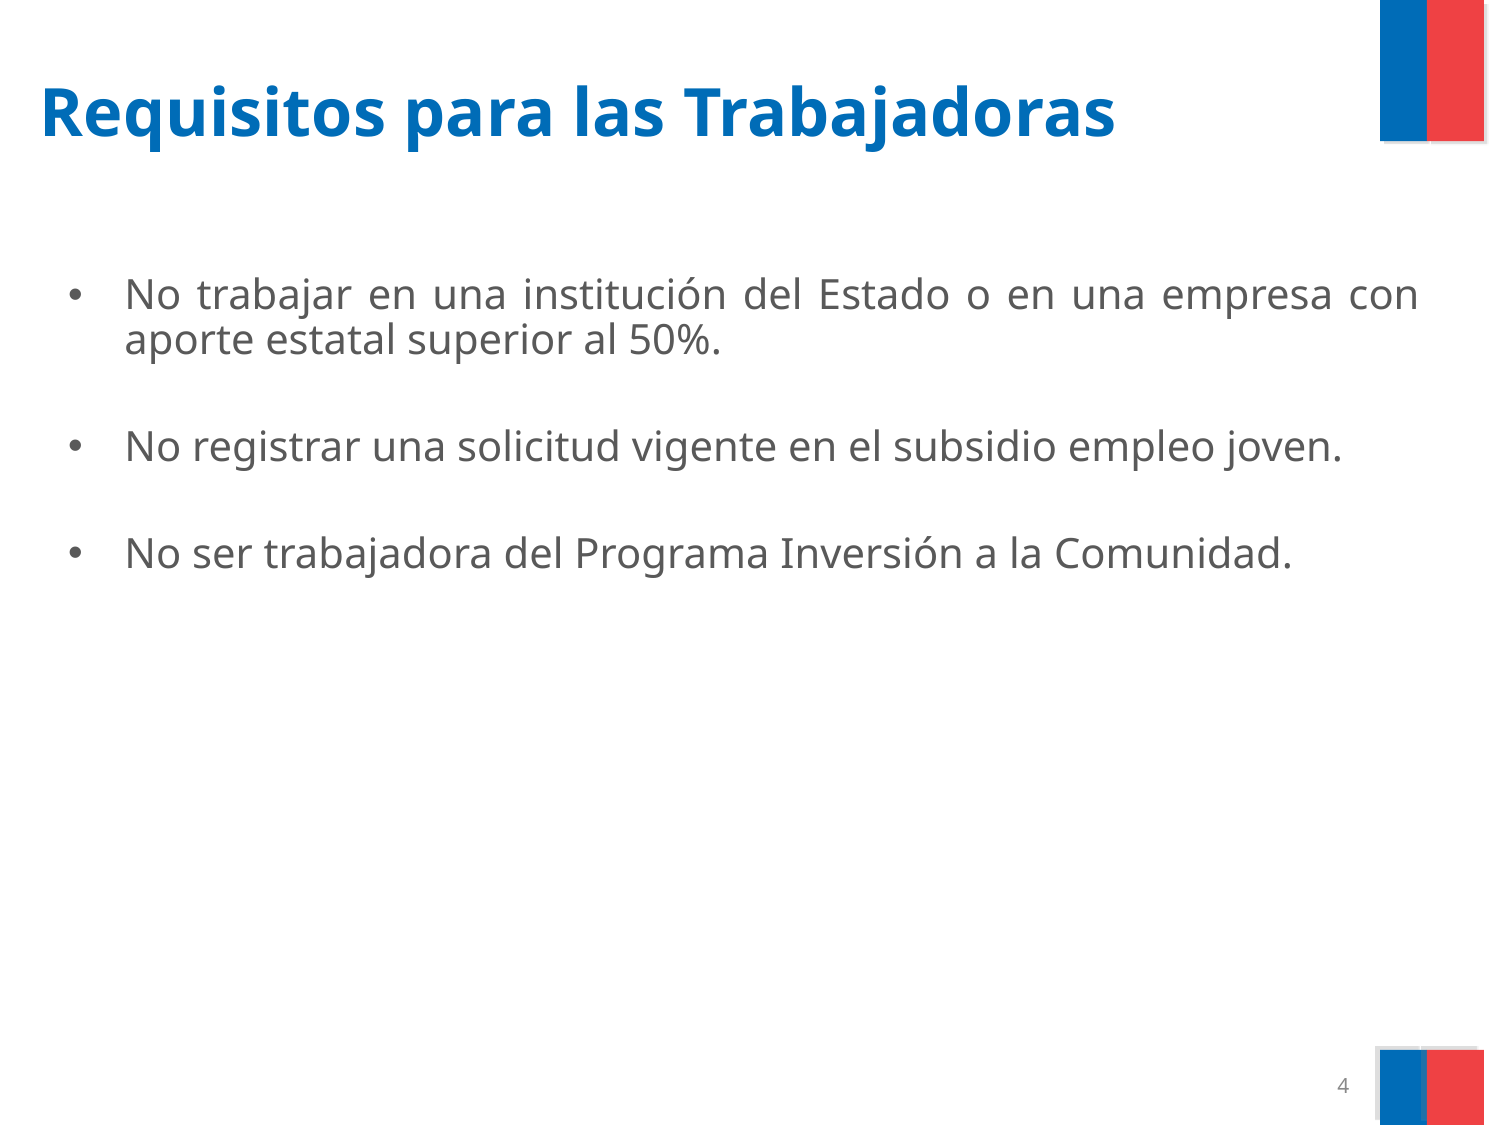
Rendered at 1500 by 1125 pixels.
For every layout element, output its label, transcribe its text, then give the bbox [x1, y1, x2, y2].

slide_number 4 [1014, 1070, 1365, 1103]
title Requisitos para las Trabajadoras [24, 61, 1365, 162]
text_box No trabajar en una institución del Estado o en una empresa con aporte estatal superior al 50%. No registrar una solicitud vigente en el subsidio empleo joven. No ser trabajadora del Programa Inversión a la Comunidad. [53, 208, 1436, 994]
